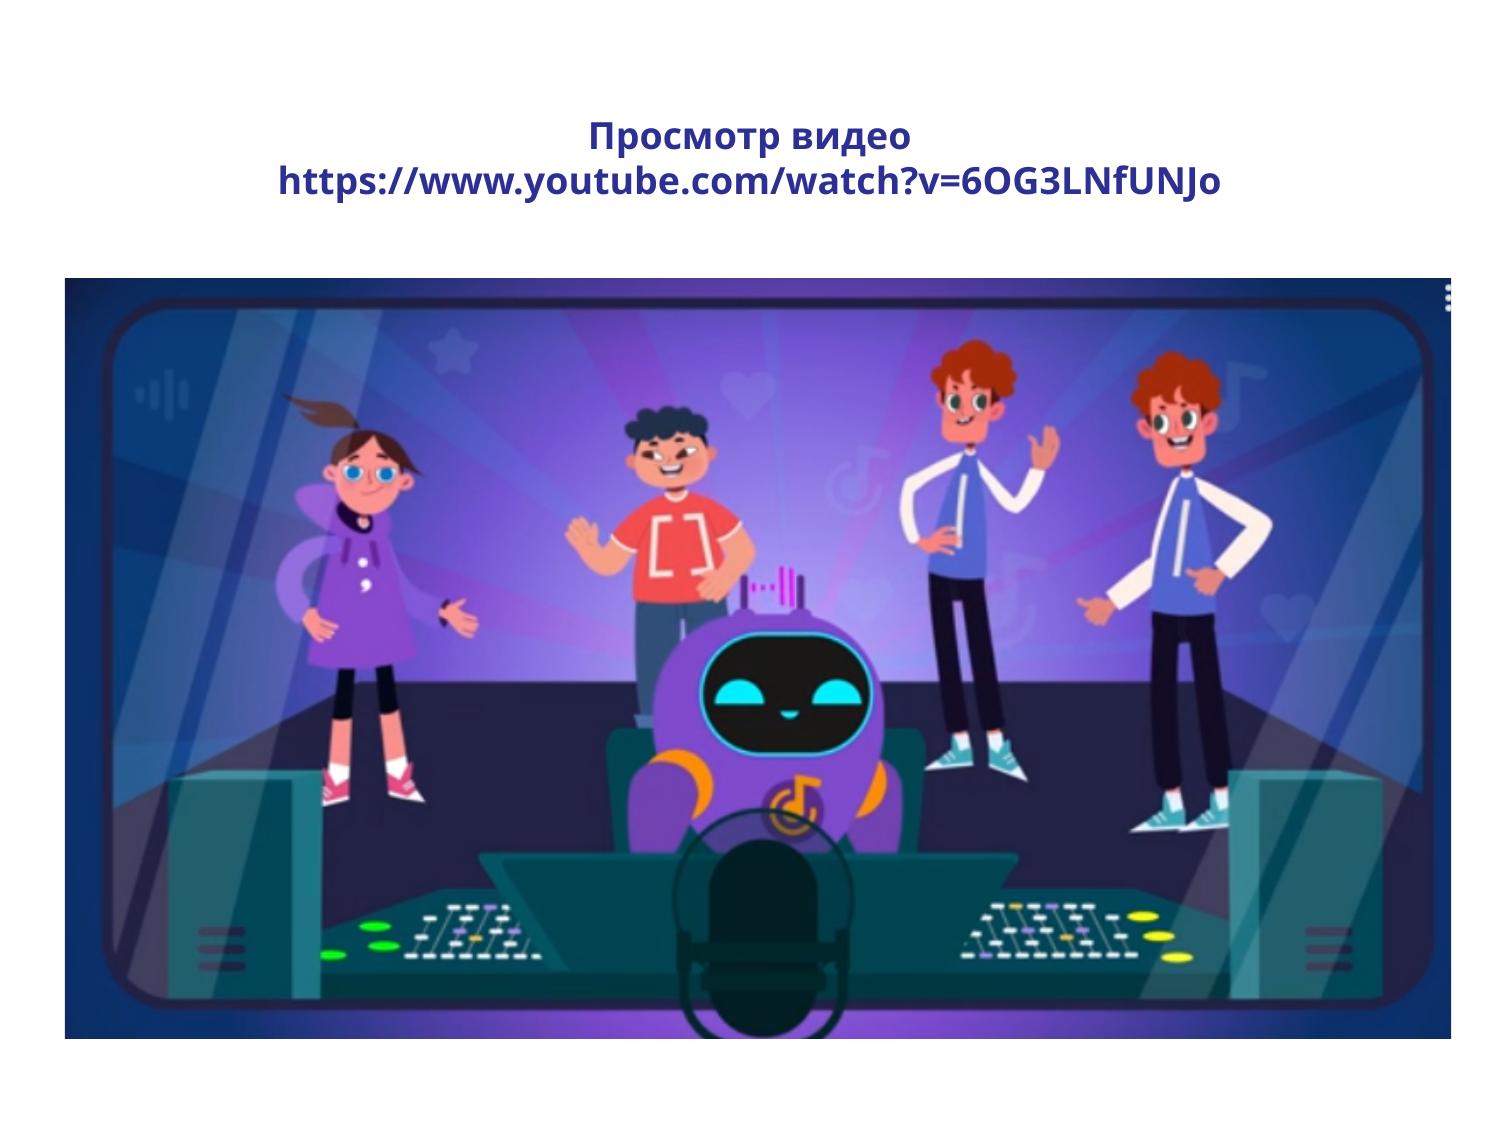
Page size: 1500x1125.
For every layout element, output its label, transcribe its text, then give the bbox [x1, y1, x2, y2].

picture [64, 278, 1452, 1039]
title Просмотр видео https://www.youtube.com/watch?v=6OG3LNfUNJo [51, 97, 1449, 223]
